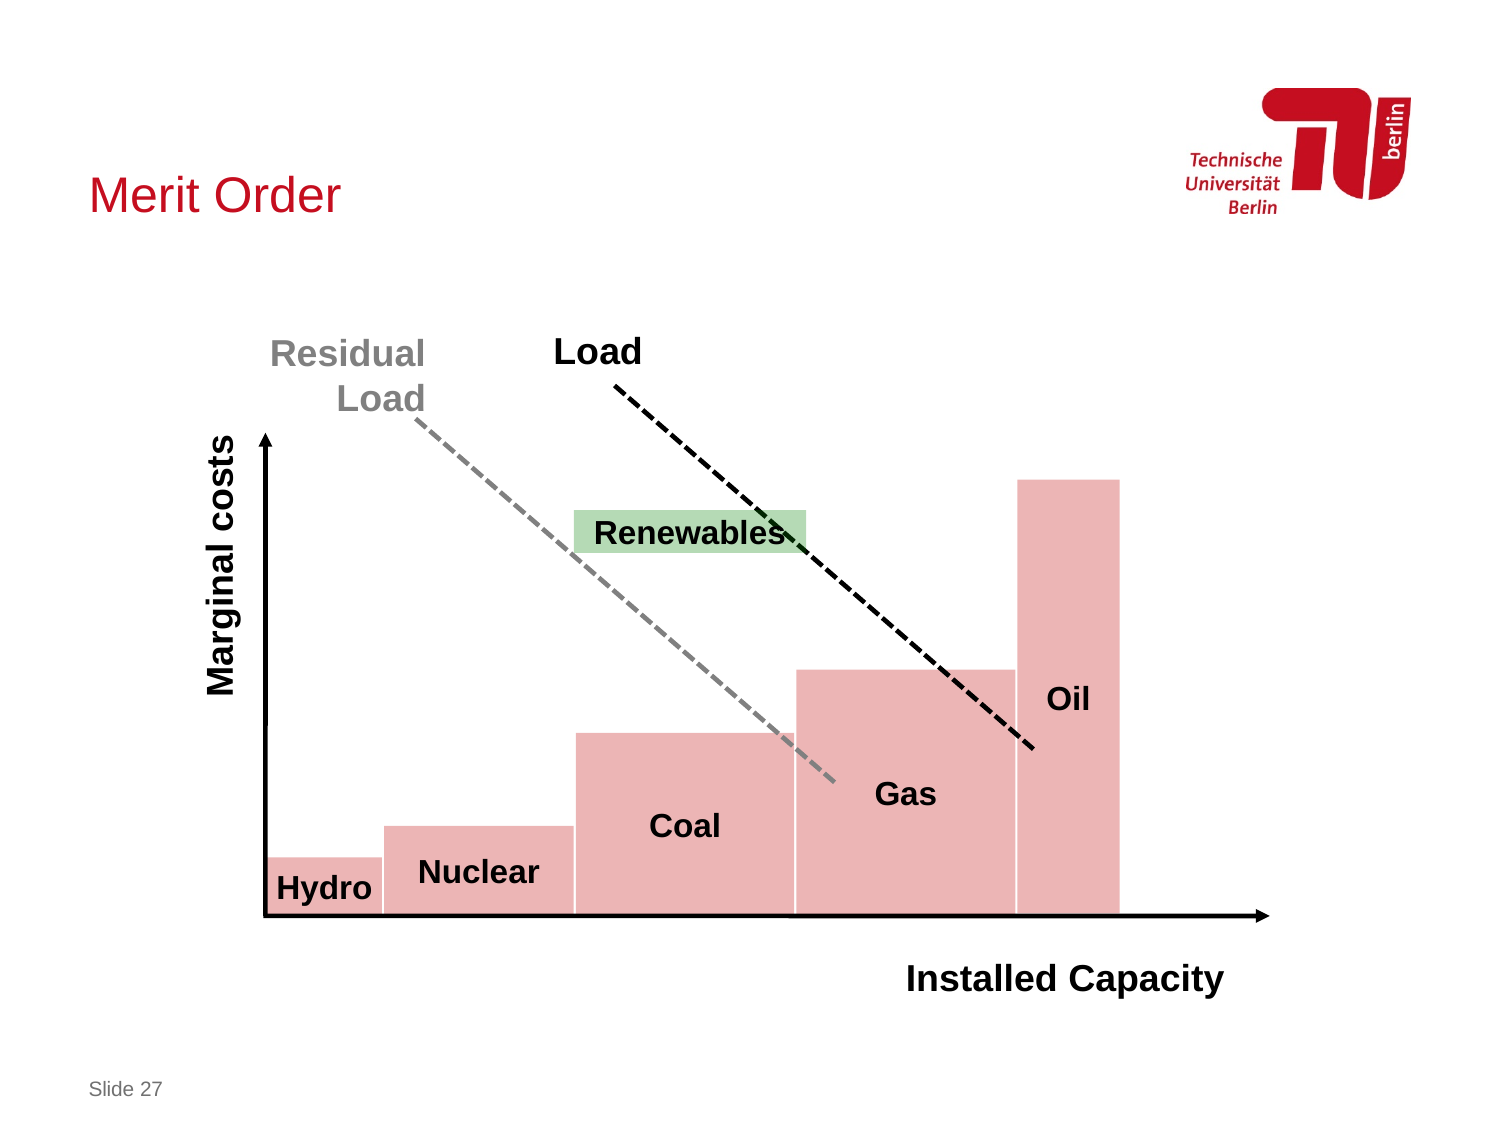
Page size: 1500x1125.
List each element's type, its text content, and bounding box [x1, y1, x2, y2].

slide_number Slide 27 [88, 1075, 1176, 1101]
picture [1186, 88, 1411, 163]
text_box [187, 420, 1270, 1007]
text_box Load [530, 319, 658, 380]
text_box Residual Load [192, 322, 441, 420]
title Merit Order [88, 163, 1411, 286]
